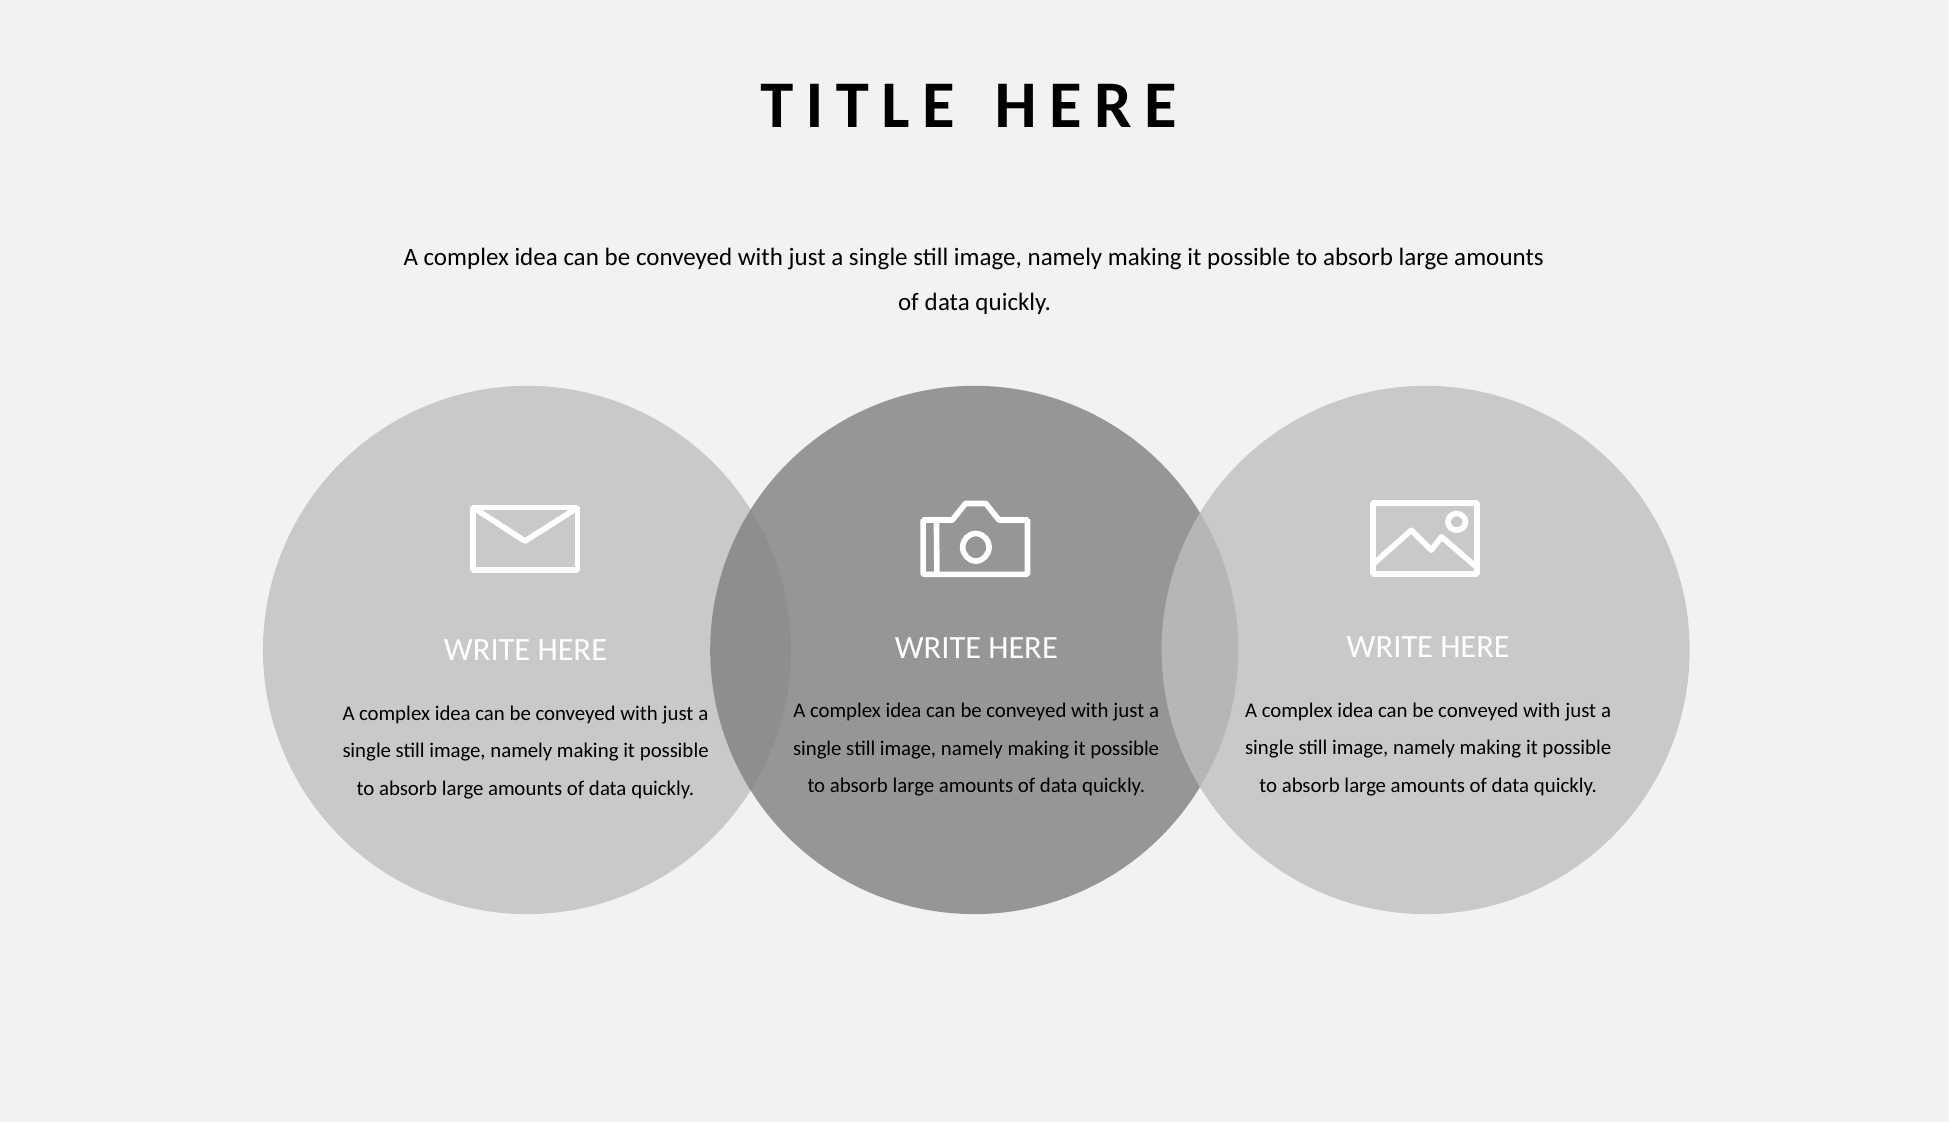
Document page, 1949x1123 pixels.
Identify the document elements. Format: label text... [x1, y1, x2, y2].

text_box WRITE HERE [1285, 621, 1571, 669]
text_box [922, 503, 1028, 575]
text_box A complex idea can be conveyed with just a single still image, namely making it possible to absorb large amounts of data quickly. [784, 680, 1168, 794]
text_box A complex idea can be conveyed with just a single still image, namely making it possible to absorb large amounts of data quickly. [1236, 680, 1620, 794]
text_box WRITE HERE [833, 622, 1119, 669]
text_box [472, 507, 578, 571]
text_box A complex idea can be conveyed with just a single still image, namely making it possible to absorb large amounts of data quickly. [388, 222, 1561, 296]
text_box [1161, 385, 1690, 915]
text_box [1372, 502, 1478, 575]
text_box [710, 385, 1200, 915]
text_box TITLE HERE [289, 53, 1649, 148]
text_box WRITE HERE [382, 624, 669, 672]
text_box [262, 385, 751, 915]
text_box A complex idea can be conveyed with just a single still image, namely making it possible to absorb large amounts of data quickly. [333, 683, 718, 796]
